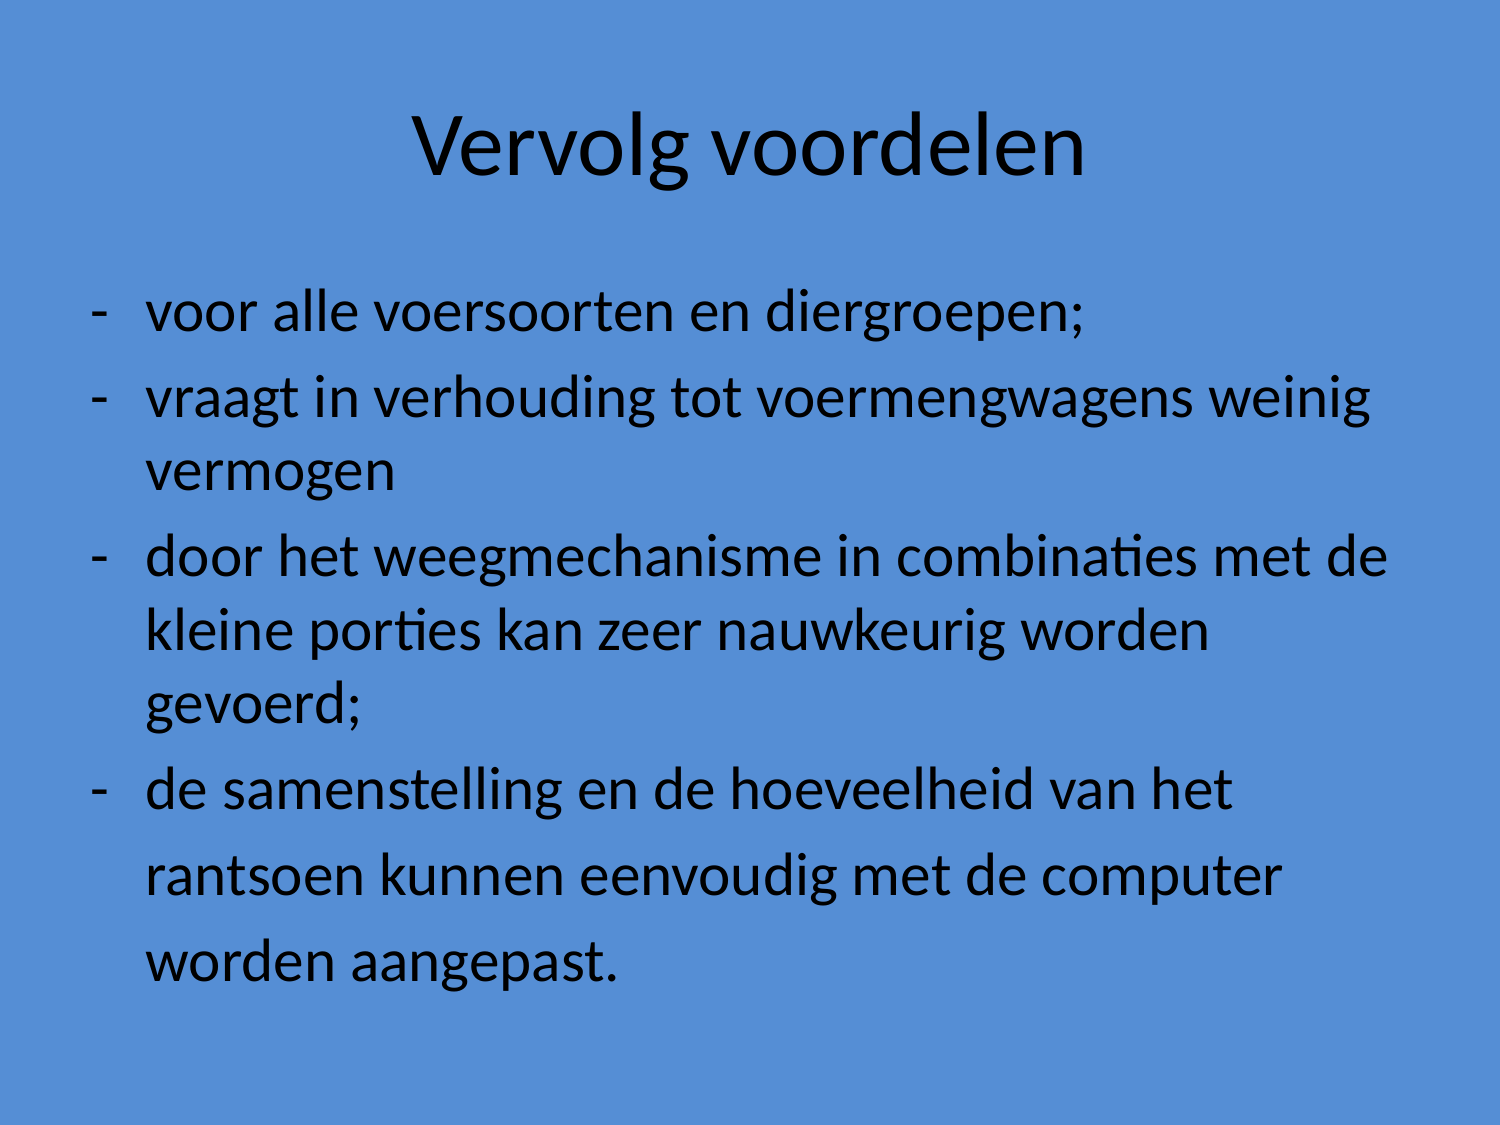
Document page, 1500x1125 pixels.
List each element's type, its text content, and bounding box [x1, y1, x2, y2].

title Vervolg voordelen [75, 45, 1425, 233]
list - voor alle voersoorten en diergroepen; - vraagt in verhouding tot voermengwagens weinig vermogen - door het weegmechanisme in combinaties met de kleine porties kan zeer nauwkeurig worden gevoerd; - de samenstelling en de hoeveelheid van het rantsoen kunnen eenvoudig met de computer worden aangepast. [75, 262, 1425, 1005]
